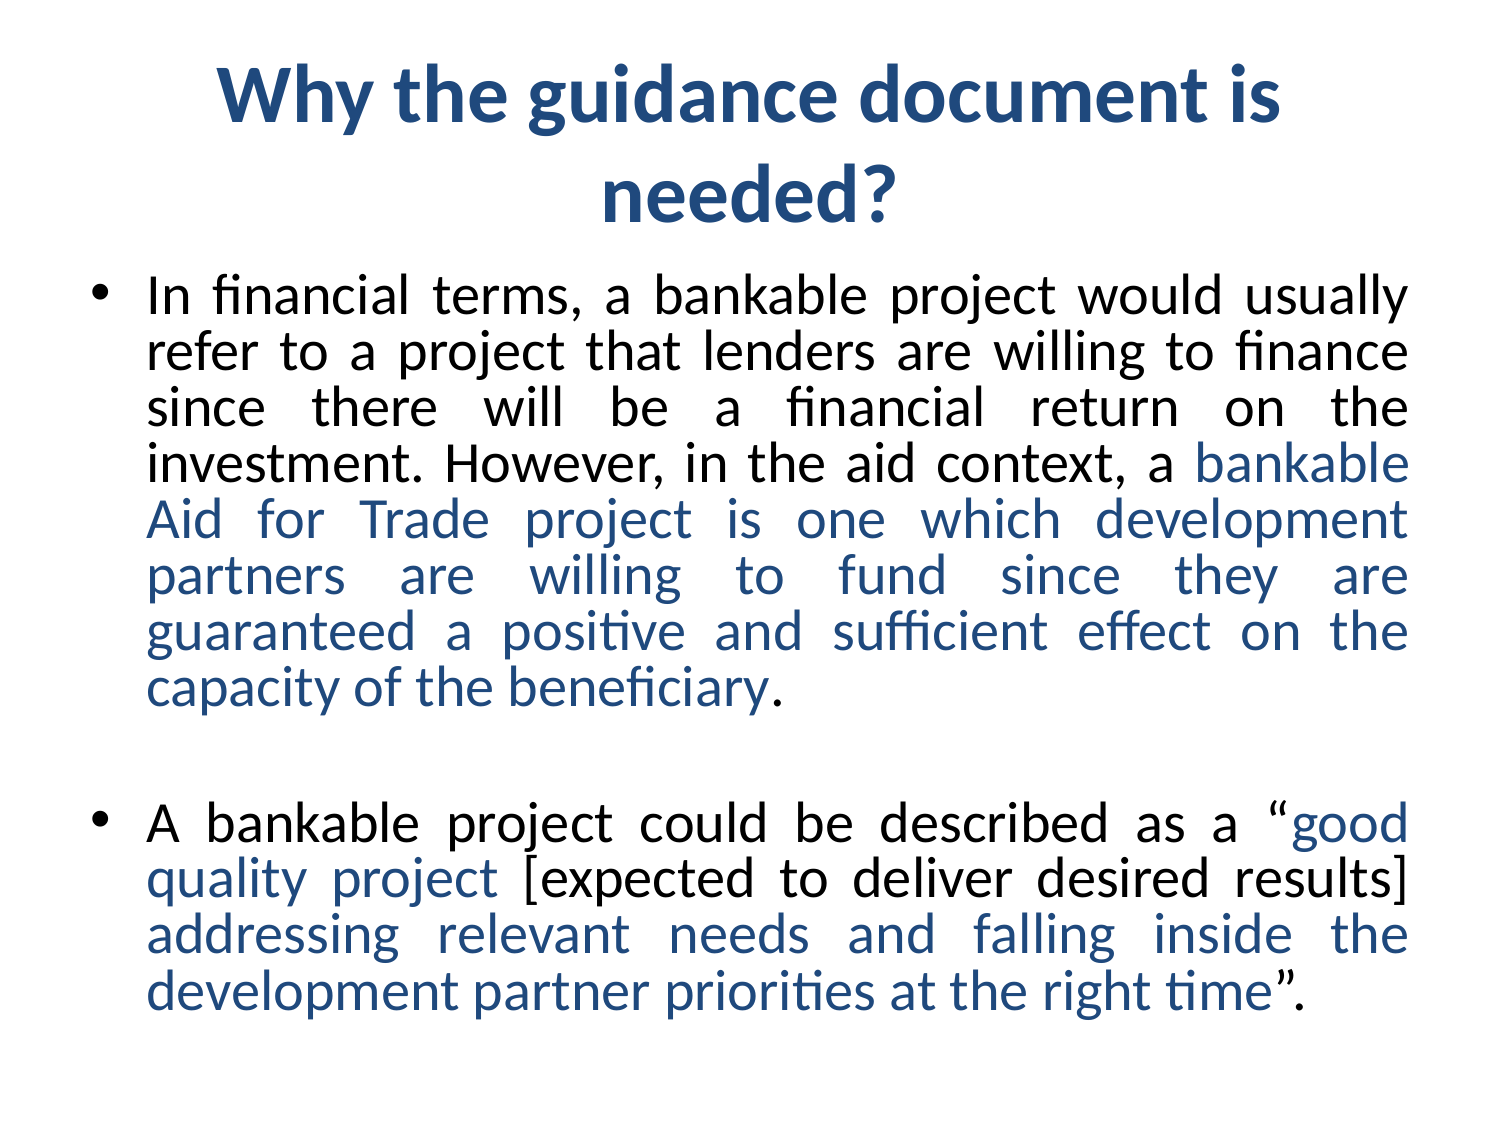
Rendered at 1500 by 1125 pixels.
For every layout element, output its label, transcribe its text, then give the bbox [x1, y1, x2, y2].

list In financial terms, a bankable project would usually refer to a project that lenders are willing to finance since there will be a financial return on the investment. However, in the aid context, a bankable Aid for Trade project is one which development partners are willing to fund since they are guaranteed a positive and sufficient effect on the capacity of the beneficiary. A bankable project could be described as a “good quality project [expected to deliver desired results] addressing relevant needs and falling inside the development partner priorities at the right time”. [74, 262, 1426, 1006]
title Why the guidance document is needed? [74, 44, 1426, 233]
